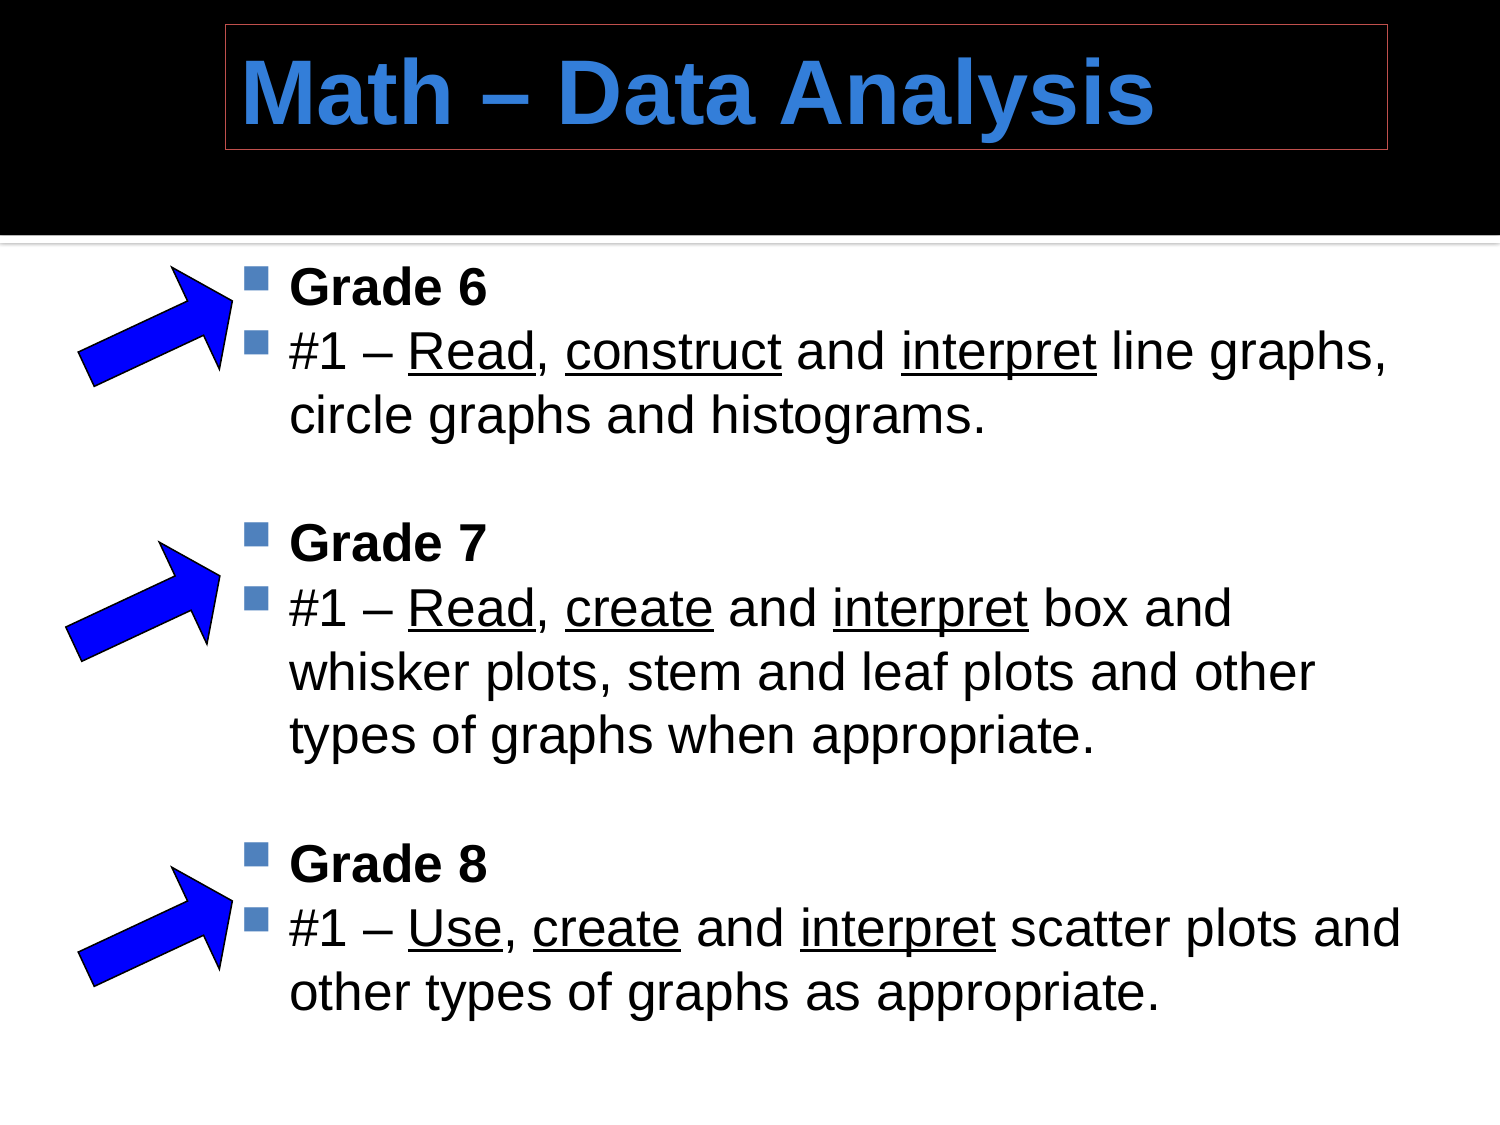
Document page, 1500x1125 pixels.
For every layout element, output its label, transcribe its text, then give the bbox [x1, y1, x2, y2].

list Grade 6 #1 – Read, construct and interpret line graphs, circle graphs and histograms. Grade 7 #1 – Read, create and interpret box and whisker plots, stem and leaf plots and other types of graphs when appropriate. Grade 8 #1 – Use, create and interpret scatter plots and other types of graphs as appropriate. [212, 237, 1425, 1038]
text_box [65, 542, 220, 662]
title Math – Data Analysis [225, 24, 1388, 150]
text_box [78, 867, 233, 987]
text_box [78, 267, 233, 387]
